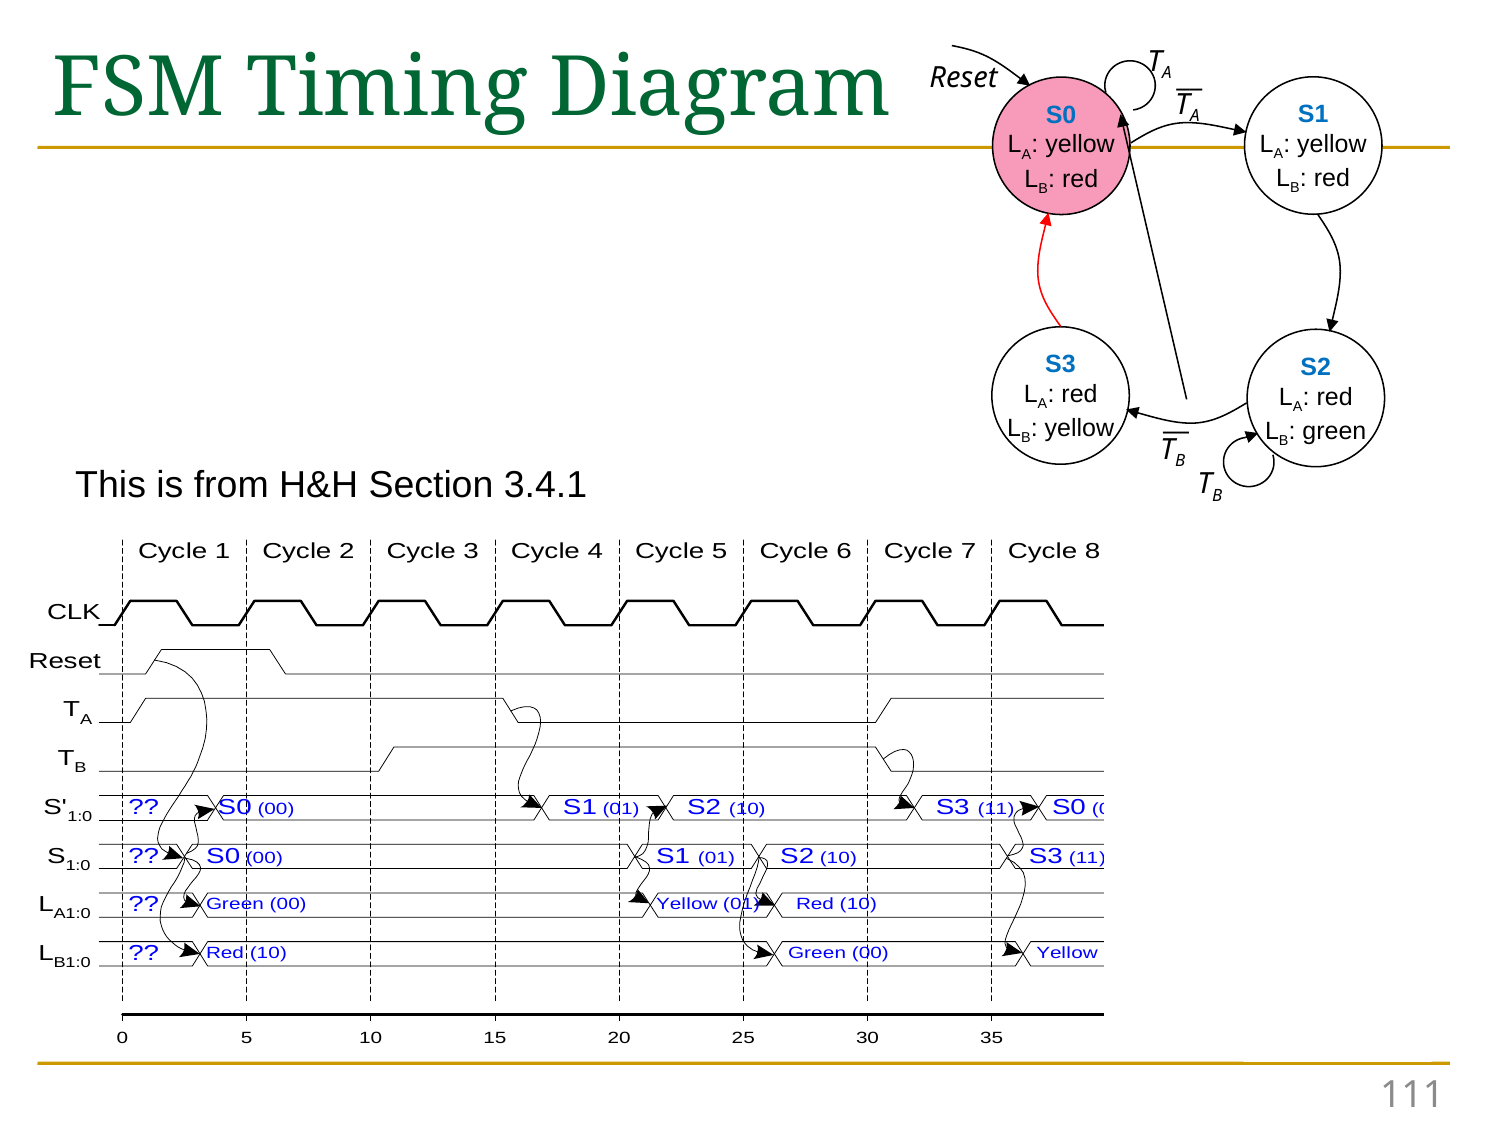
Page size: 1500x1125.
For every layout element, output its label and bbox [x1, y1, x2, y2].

list [0, 524, 1476, 1066]
text_box [60, 452, 603, 512]
title [1013, 78, 1026, 90]
title [1143, 90, 1160, 134]
title [1143, 134, 1232, 200]
title [37, 24, 1450, 200]
text_box [914, 35, 1397, 512]
slide_number [1121, 1066, 1460, 1125]
